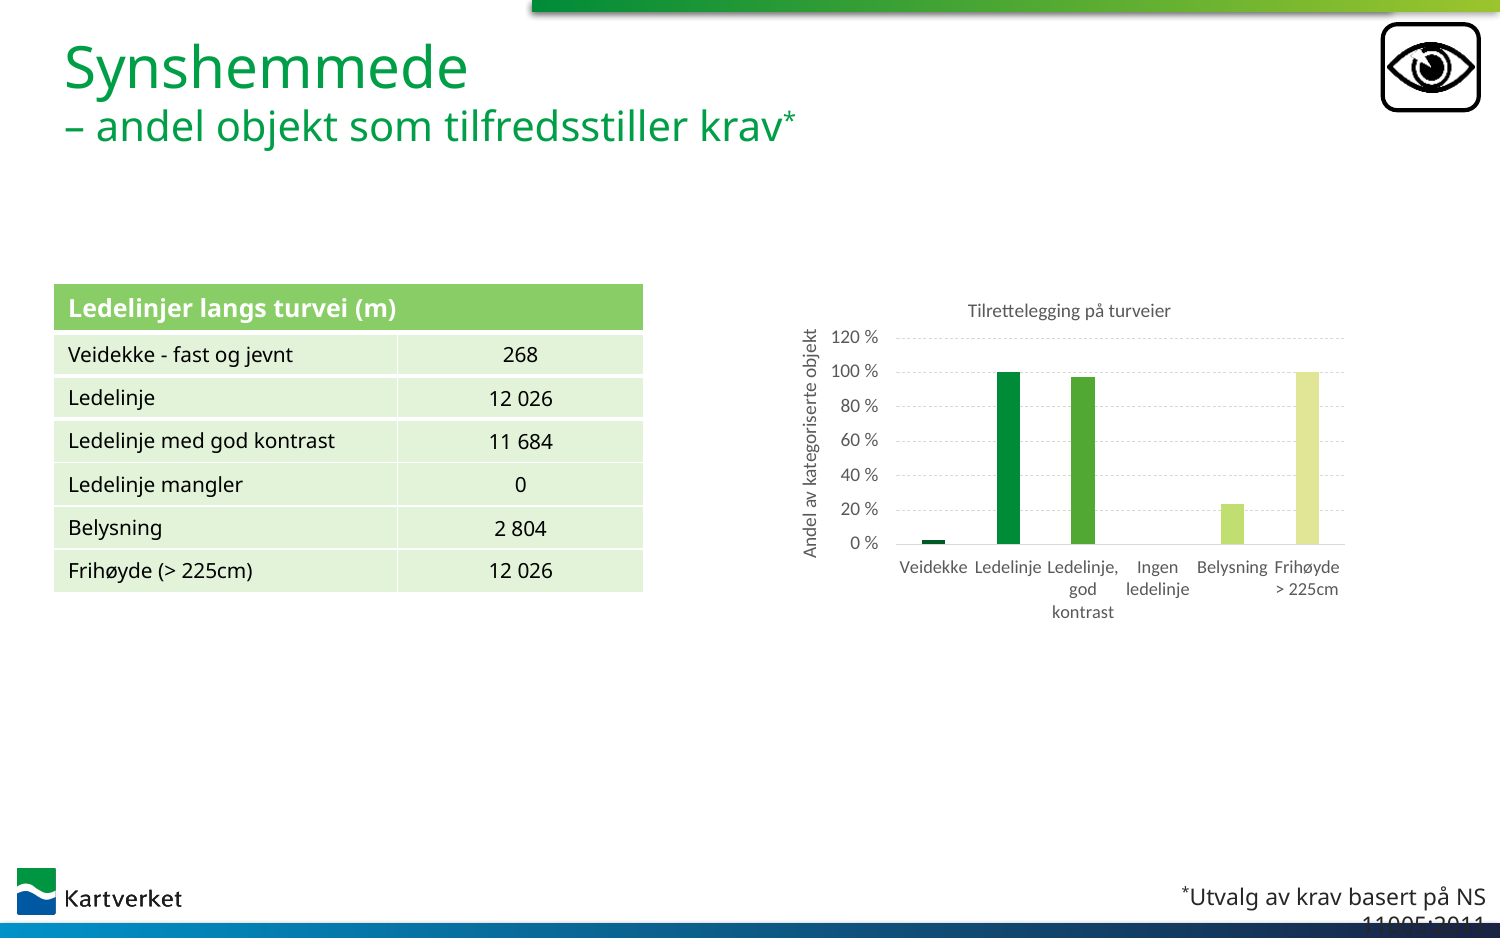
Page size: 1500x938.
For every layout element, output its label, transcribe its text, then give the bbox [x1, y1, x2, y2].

table_cell Ledelinje mangler [54, 463, 397, 505]
text_box Synshemmede – andel objekt som tilfredsstiller krav* [49, 24, 1431, 158]
table_cell 2 804 [398, 507, 643, 548]
table_cell Belysning [54, 507, 397, 548]
table_cell 12 026 [398, 378, 643, 417]
table_cell Ledelinje [54, 378, 397, 417]
table_cell Ledelinje med god kontrast [54, 421, 397, 462]
table_header Ledelinjer langs turvei (m) [54, 284, 643, 330]
table_cell 12 026 [398, 550, 643, 592]
table_cell Frihøyde (> 225cm) [54, 550, 397, 592]
picture [791, 291, 1348, 630]
table_cell 11 684 [398, 421, 643, 462]
text_box *Utvalg av krav basert på NS 11005:2011 [1068, 873, 1500, 938]
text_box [1382, 24, 1480, 111]
table_cell Veidekke - fast og jevnt [54, 335, 397, 374]
table_cell 268 [398, 335, 643, 374]
table_cell 0 [398, 463, 643, 505]
